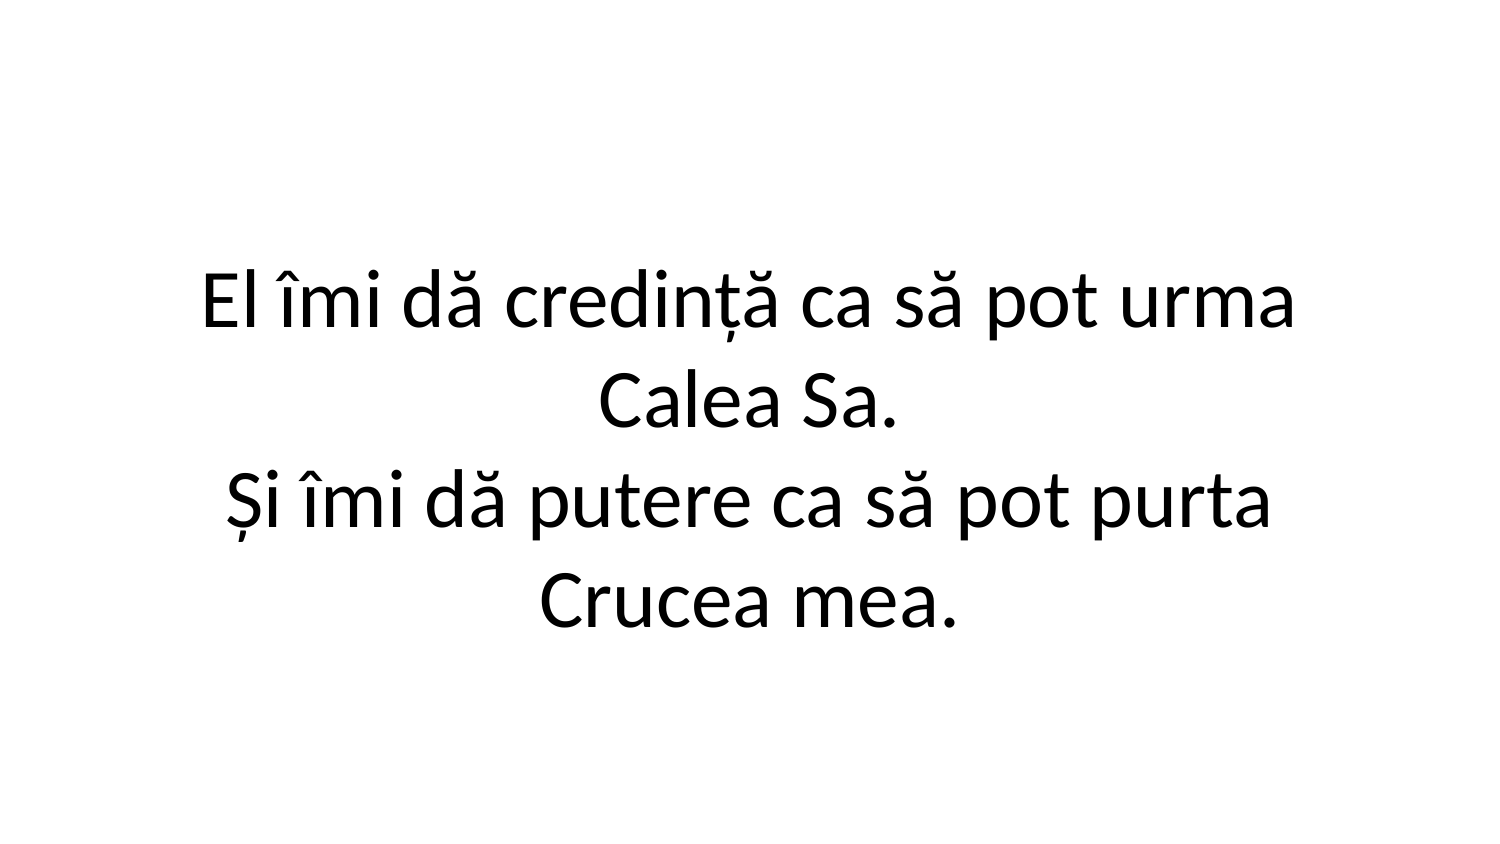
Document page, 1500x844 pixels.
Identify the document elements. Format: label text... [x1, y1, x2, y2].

text_box El îmi dă credință ca să pot urma Calea Sa. Și îmi dă putere ca să pot purta Crucea mea. [185, 192, 1315, 652]
